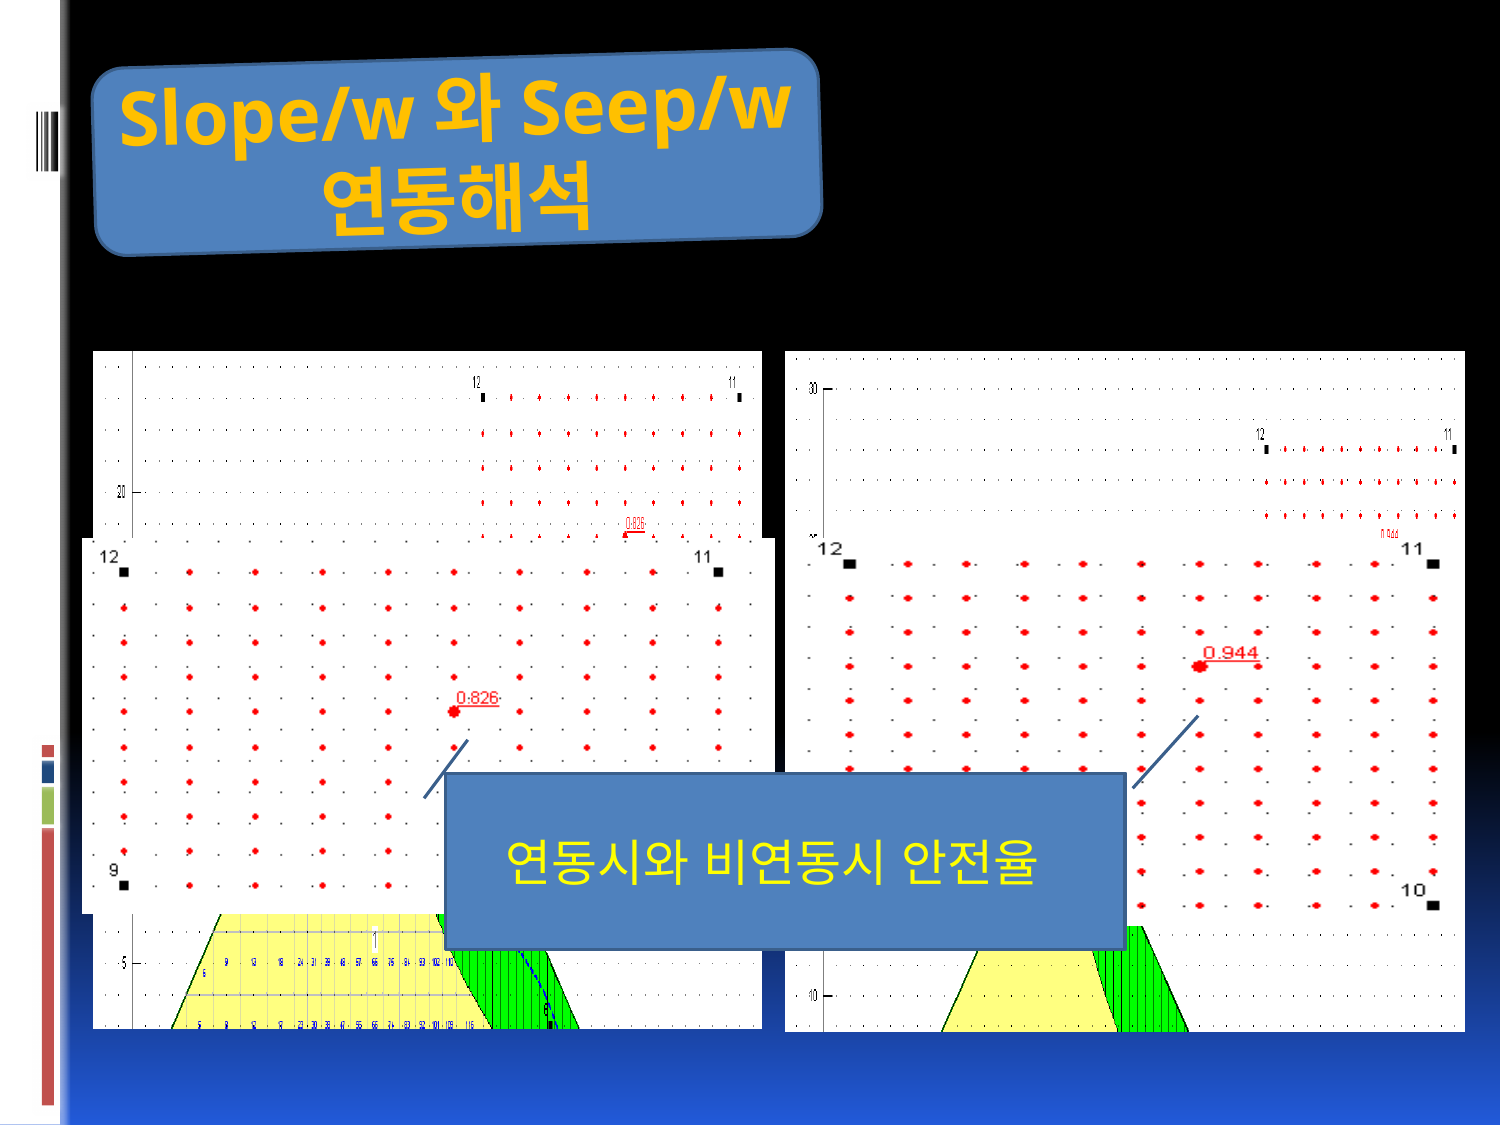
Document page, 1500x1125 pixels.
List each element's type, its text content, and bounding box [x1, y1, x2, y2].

picture [784, 351, 1466, 1032]
picture [796, 538, 1466, 927]
picture [81, 538, 775, 915]
picture [93, 922, 763, 1030]
picture [93, 351, 763, 531]
text_box Slope/w와Seep/w 연동해석 [90, 47, 824, 257]
